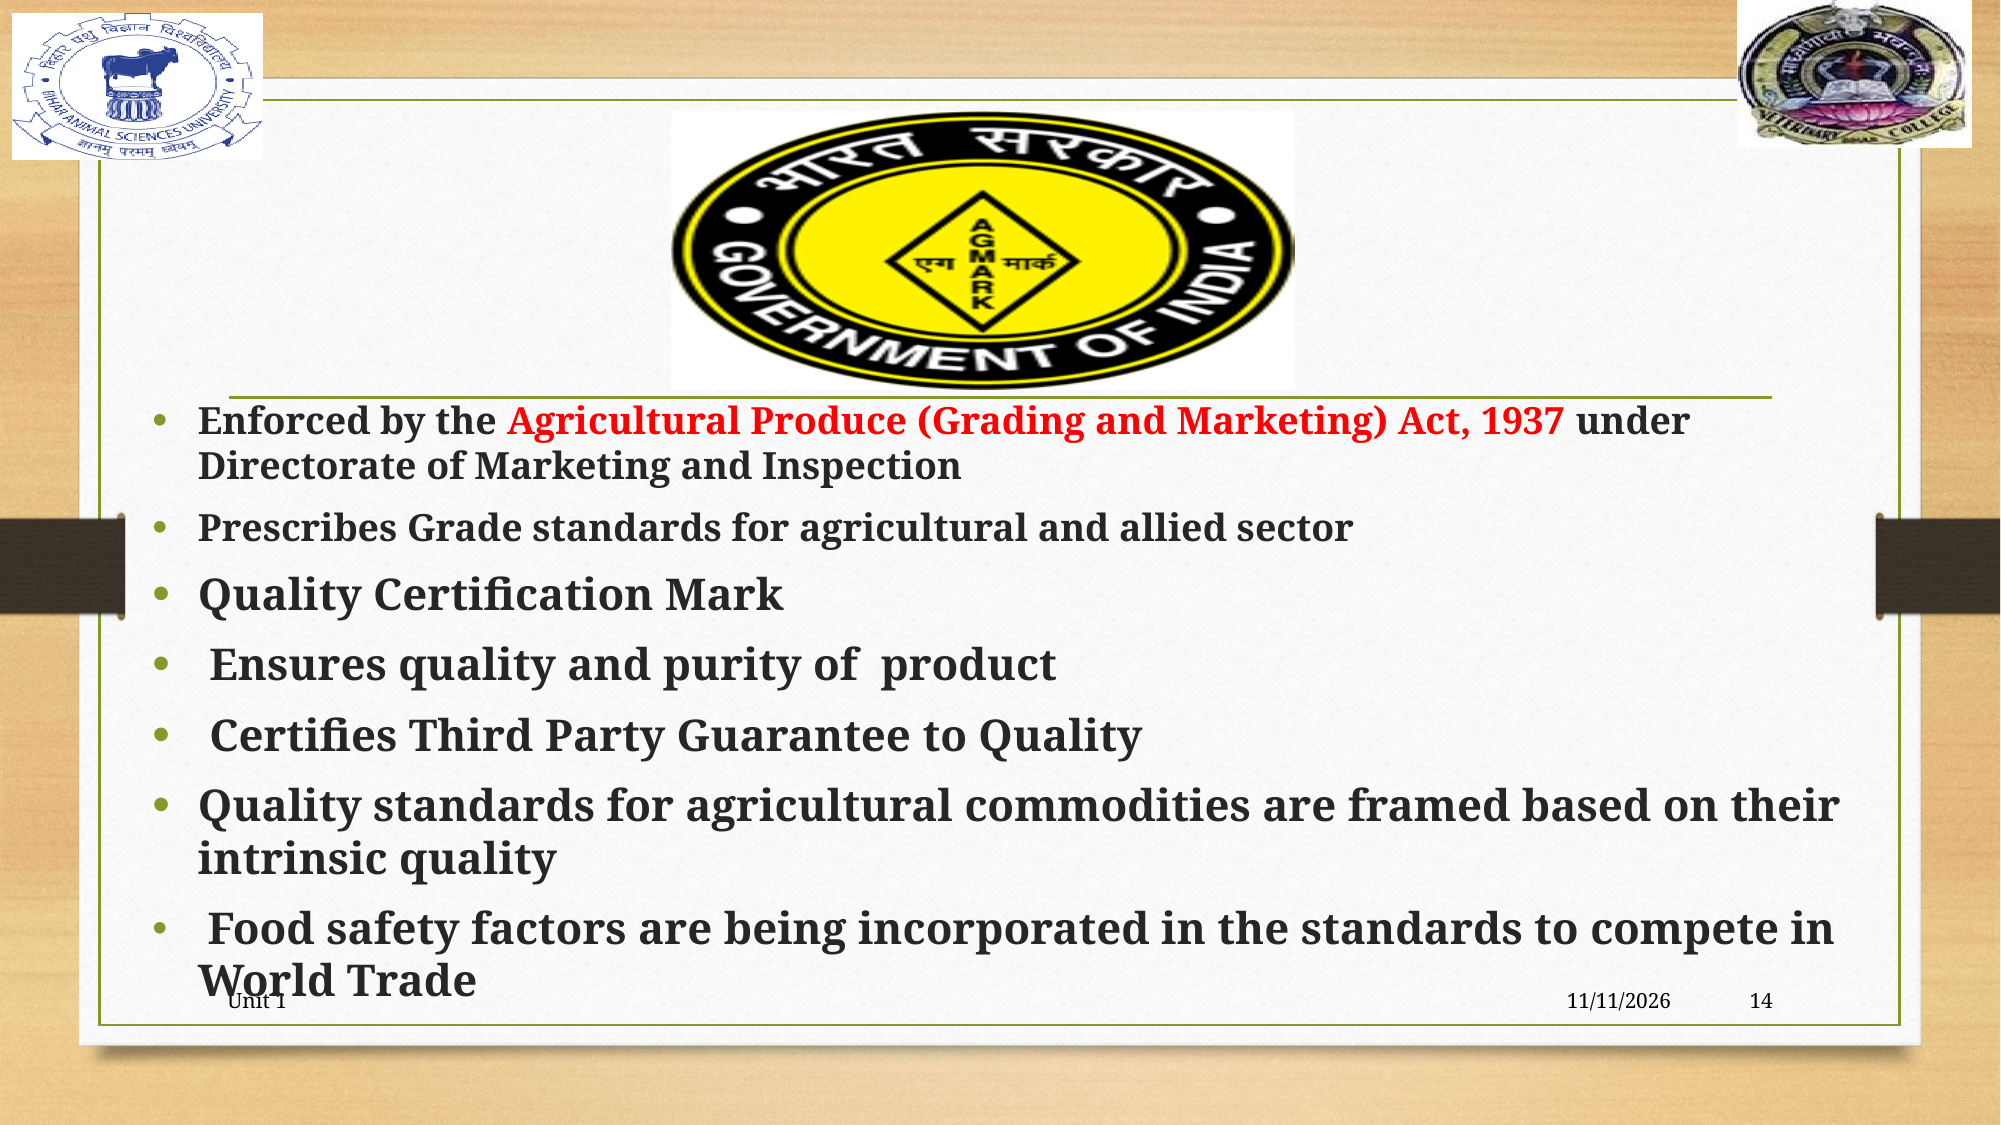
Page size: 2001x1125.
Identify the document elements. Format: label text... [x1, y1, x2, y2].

footer Unit 1 [212, 979, 1411, 1025]
slide_number 14 [1698, 979, 1788, 1025]
list Enforced by the Agricultural Produce (Grading and Marketing) Act, 1937 under Directorate of Marketing and Inspection Prescribes Grade standards for agricultural and allied sector Quality Certification Mark Ensures quality and purity of product Certifies Third Party Guarantee to Quality Quality standards for agricultural commodities are framed based on their intrinsic quality Food safety factors are being incorporated in the standards to compete in World Trade [137, 389, 1863, 1014]
picture [0, 0, 2001, 1125]
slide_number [1423, 979, 1686, 1025]
